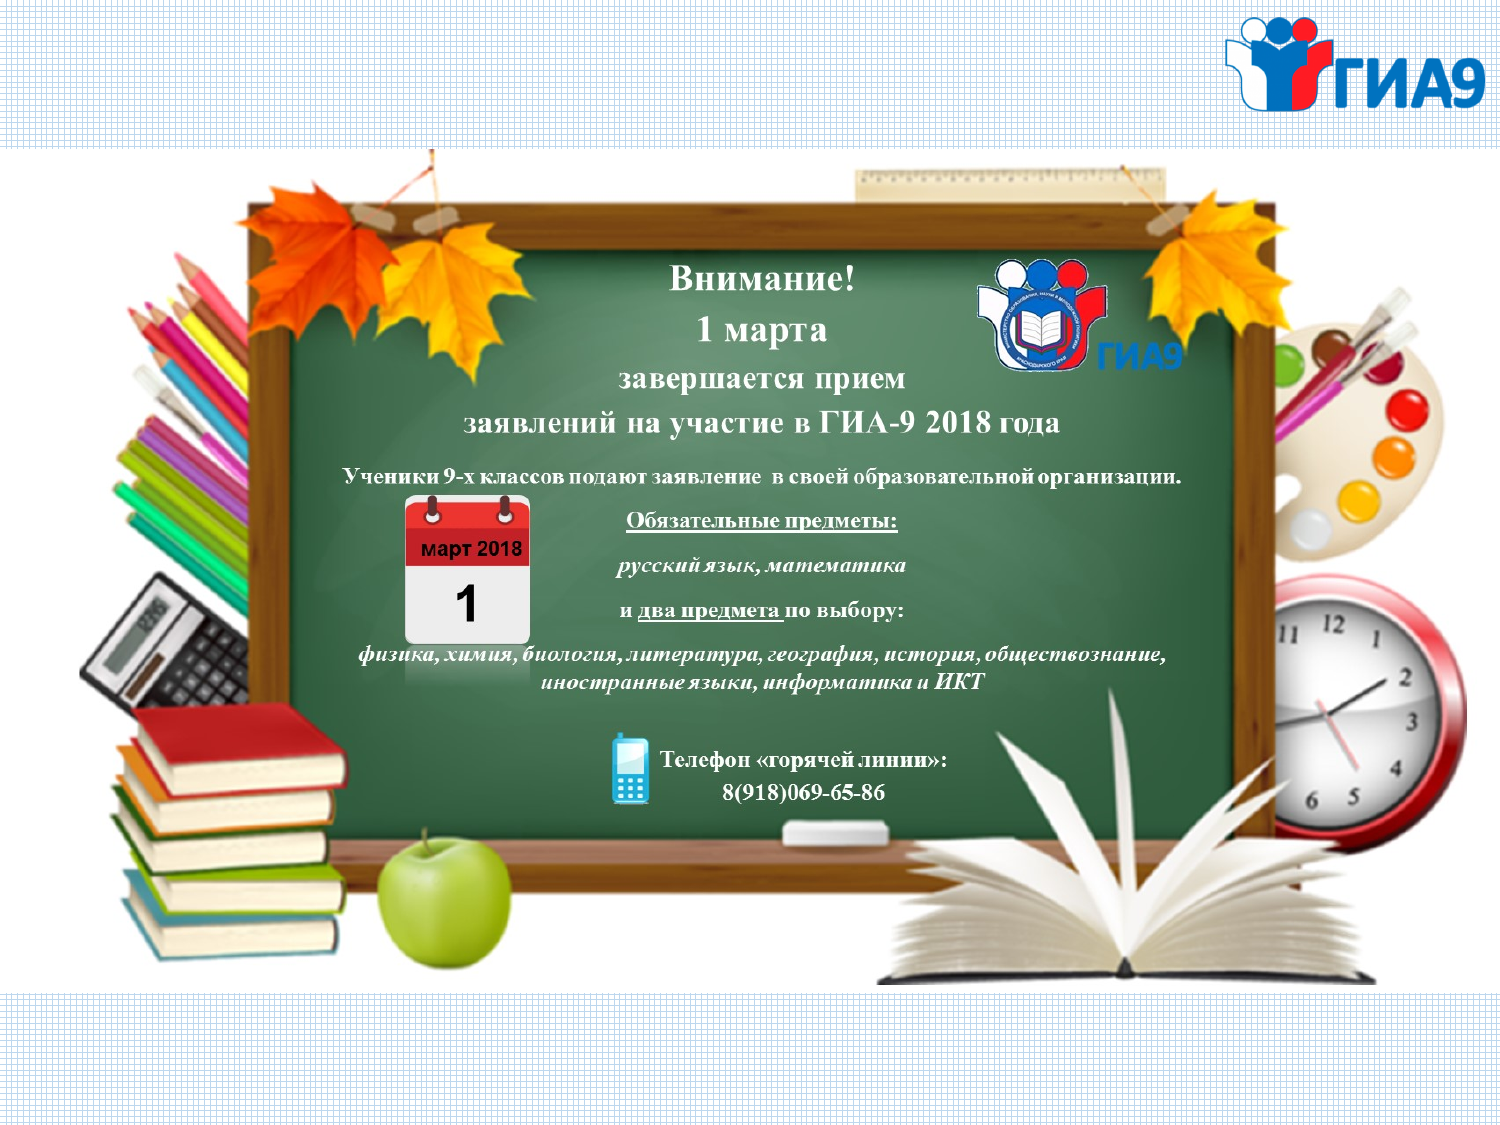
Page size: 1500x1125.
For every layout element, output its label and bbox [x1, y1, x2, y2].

picture [1225, 17, 1485, 112]
picture [0, 149, 1500, 993]
